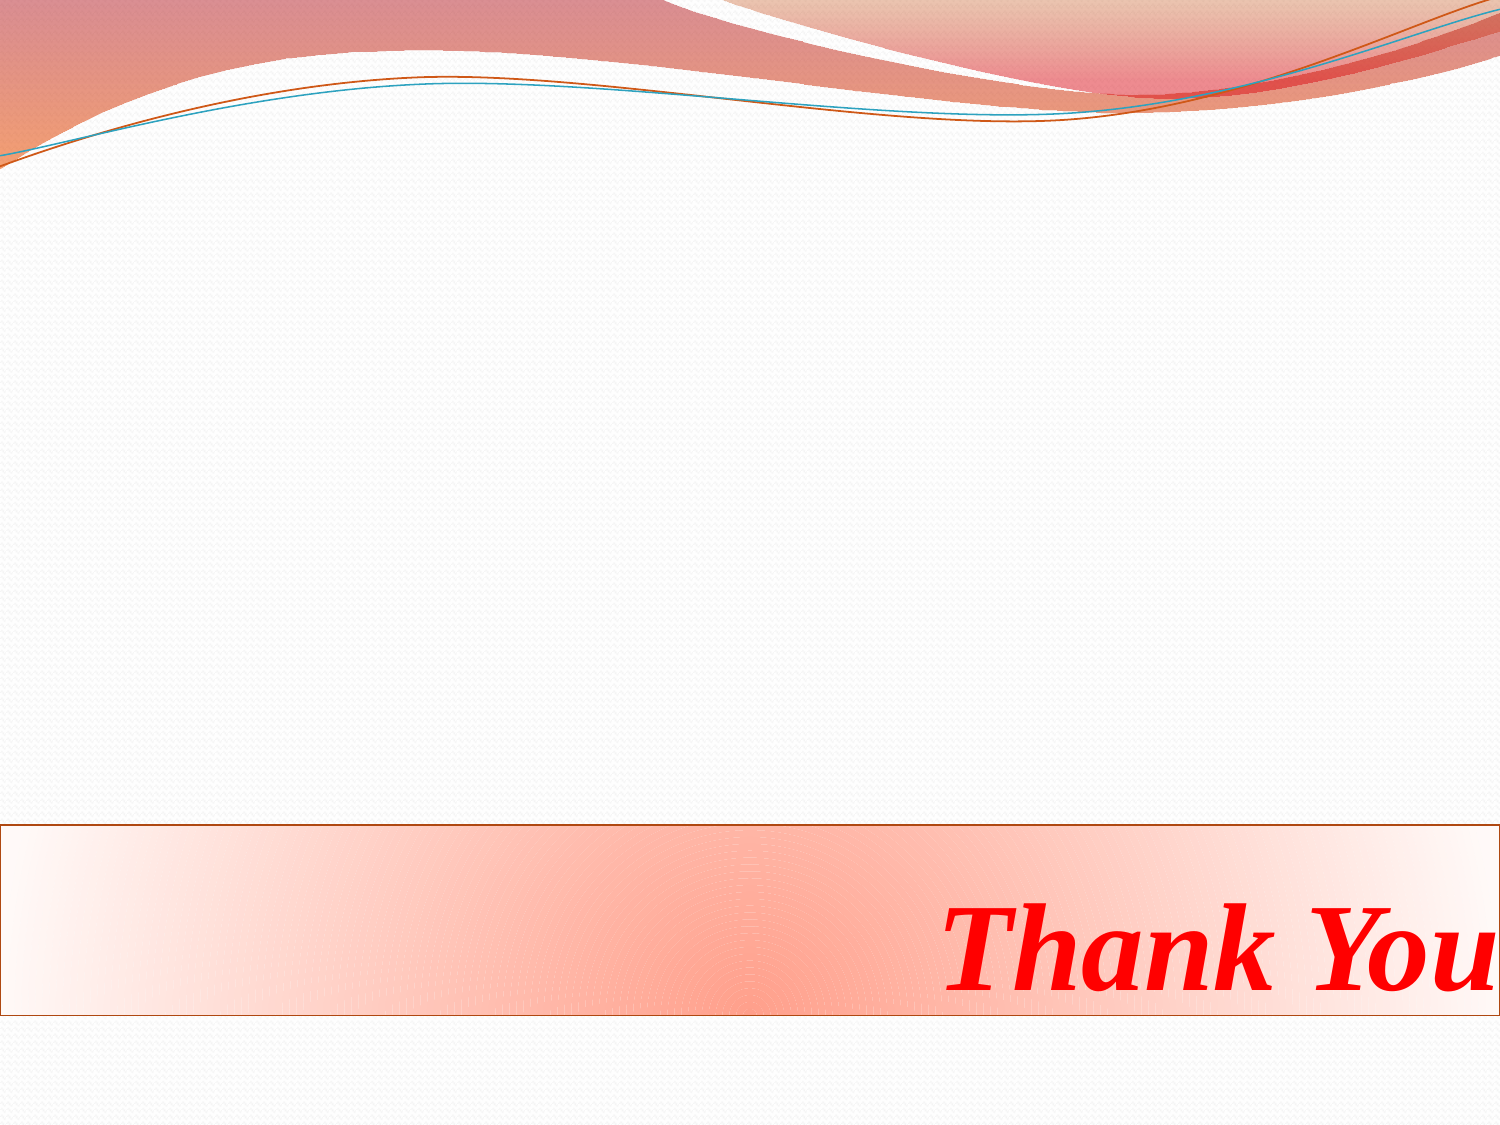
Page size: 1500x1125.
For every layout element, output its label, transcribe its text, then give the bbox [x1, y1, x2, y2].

title Thank You [0, 824, 1500, 1016]
